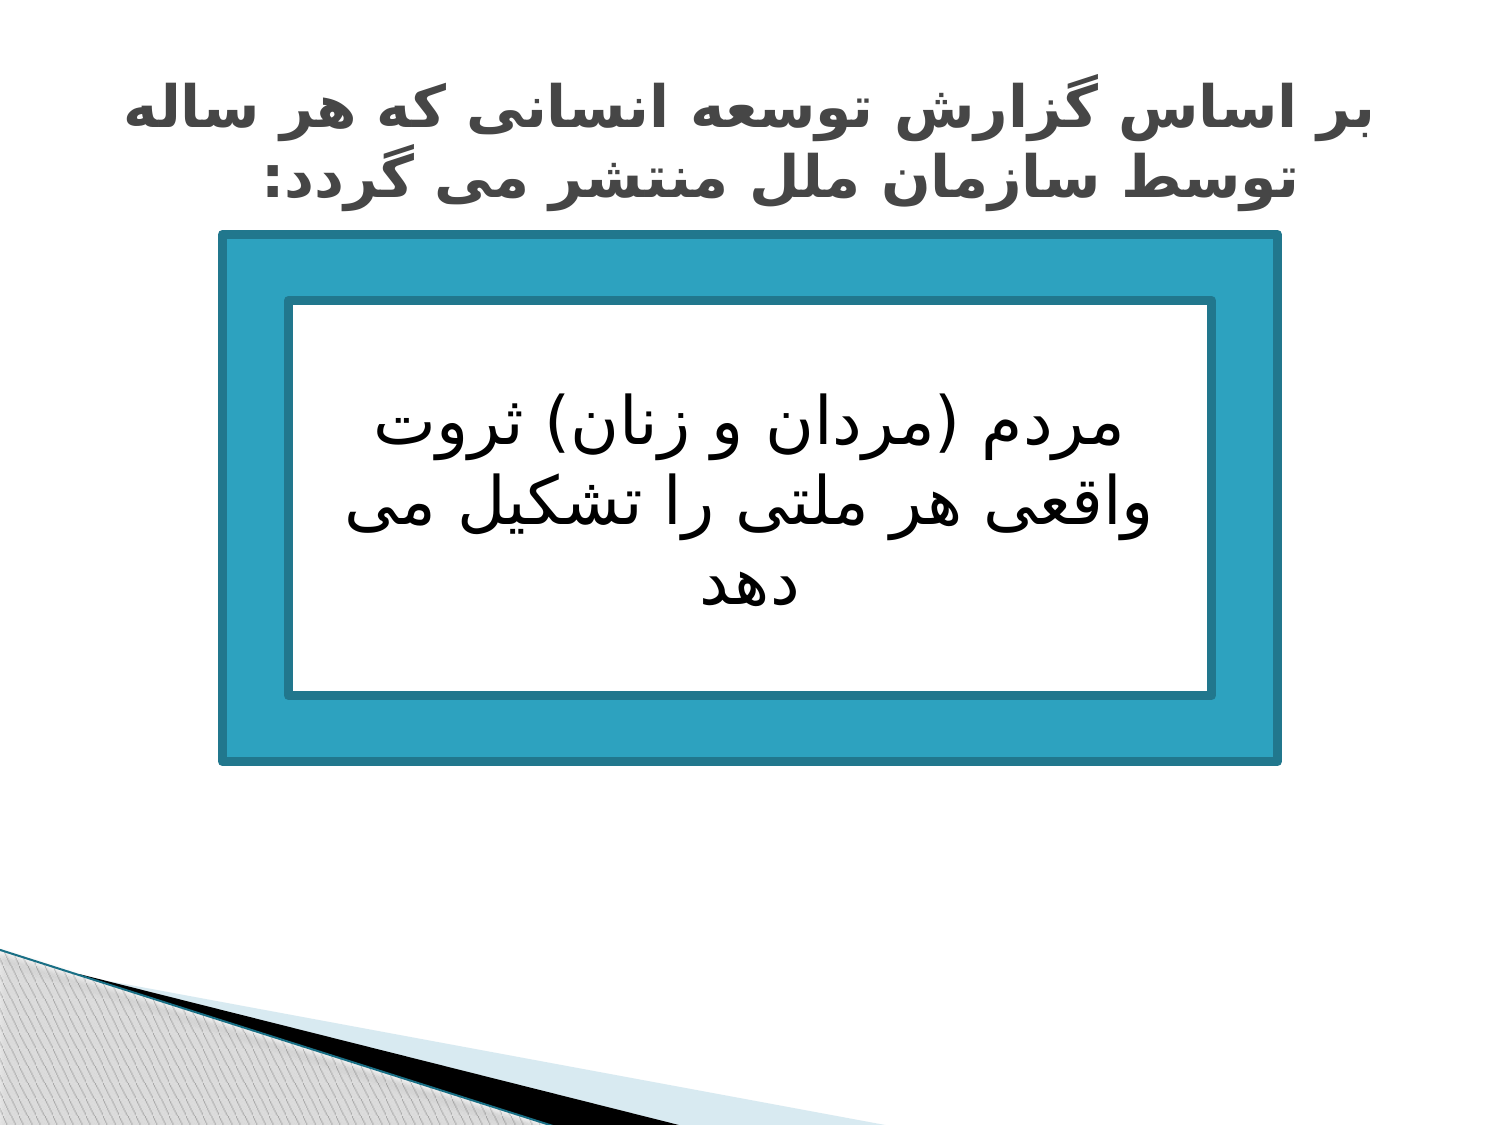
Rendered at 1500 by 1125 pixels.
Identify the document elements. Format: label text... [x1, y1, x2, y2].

text_box مردم (مردان و زنان) ثروت واقعی هر ملتی را تشکيل می دهد [218, 230, 1282, 766]
title بر اساس گزارش توسعه انسانی که هر ساله توسط سازمان ملل منتشر می گردد: [75, 45, 1425, 233]
